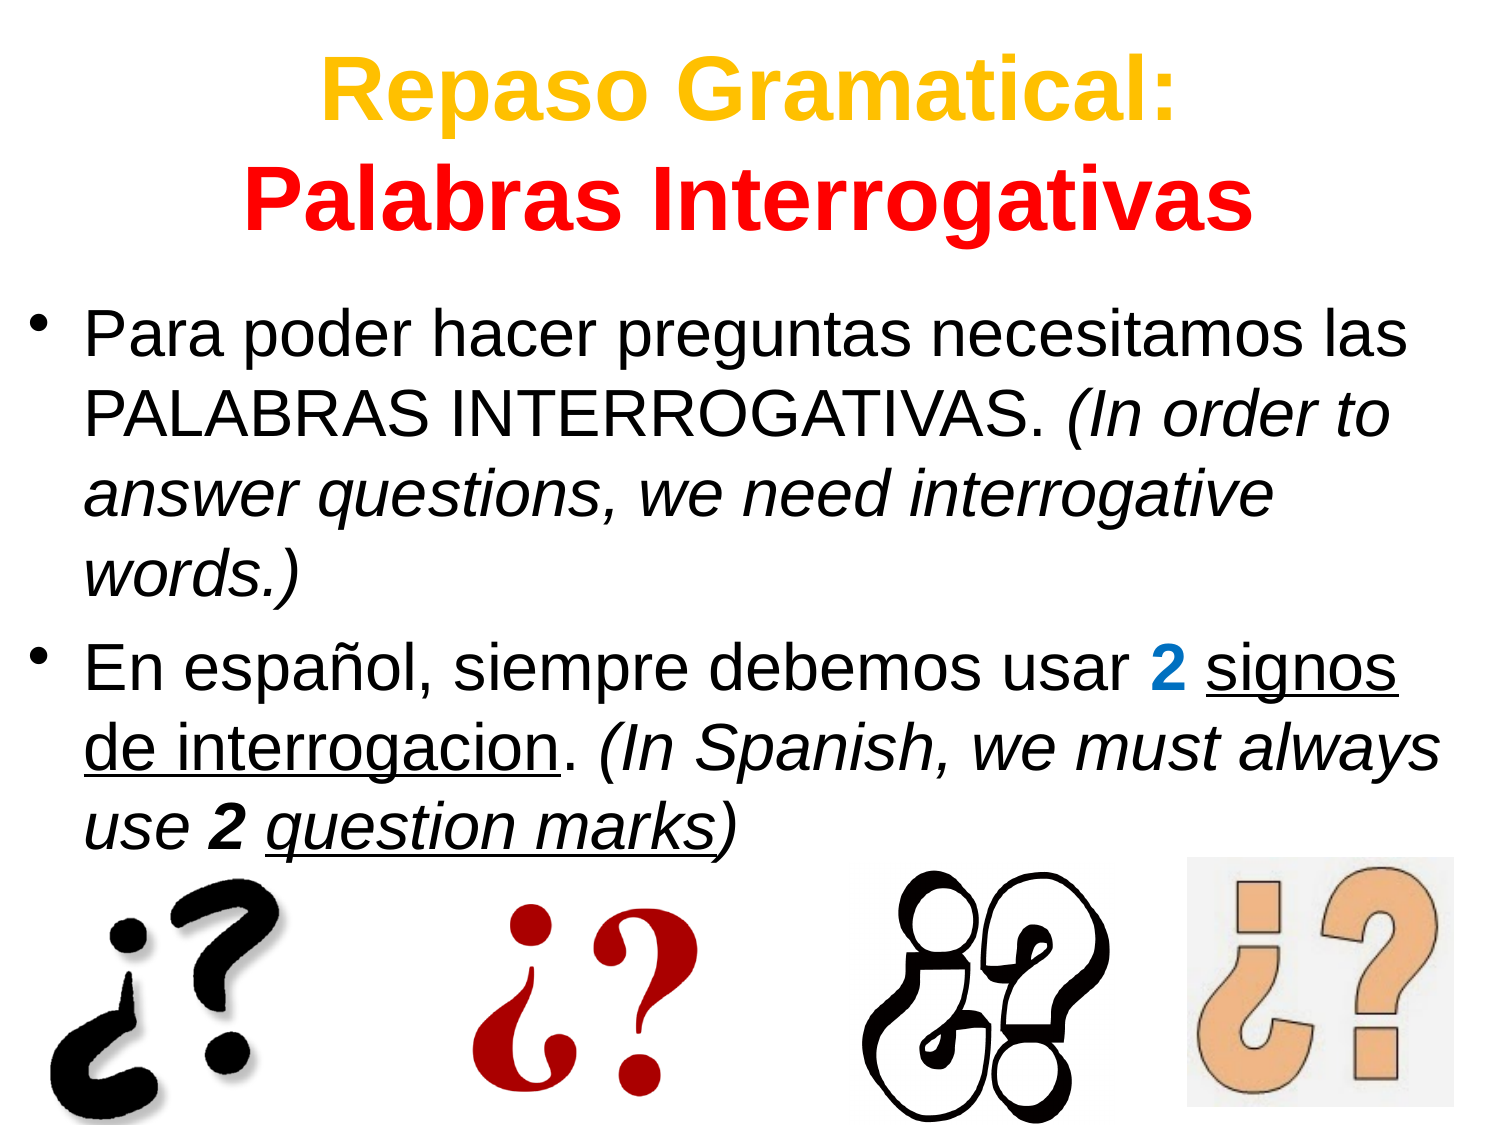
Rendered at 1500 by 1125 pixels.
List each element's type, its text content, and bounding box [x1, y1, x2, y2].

picture [849, 862, 1116, 1125]
title Repaso Gramatical: Palabras Interrogativas [75, 45, 1425, 233]
picture [449, 895, 712, 1115]
list Para poder hacer preguntas necesitamos las PALABRAS INTERROGATIVAS. (In order to answer questions, we need interrogative words.) En español, siempre debemos usar 2 signos de interrogacion. (In Spanish, we must always use 2 question marks) [12, 282, 1488, 1025]
picture [0, 862, 333, 1125]
picture [1187, 857, 1454, 1107]
